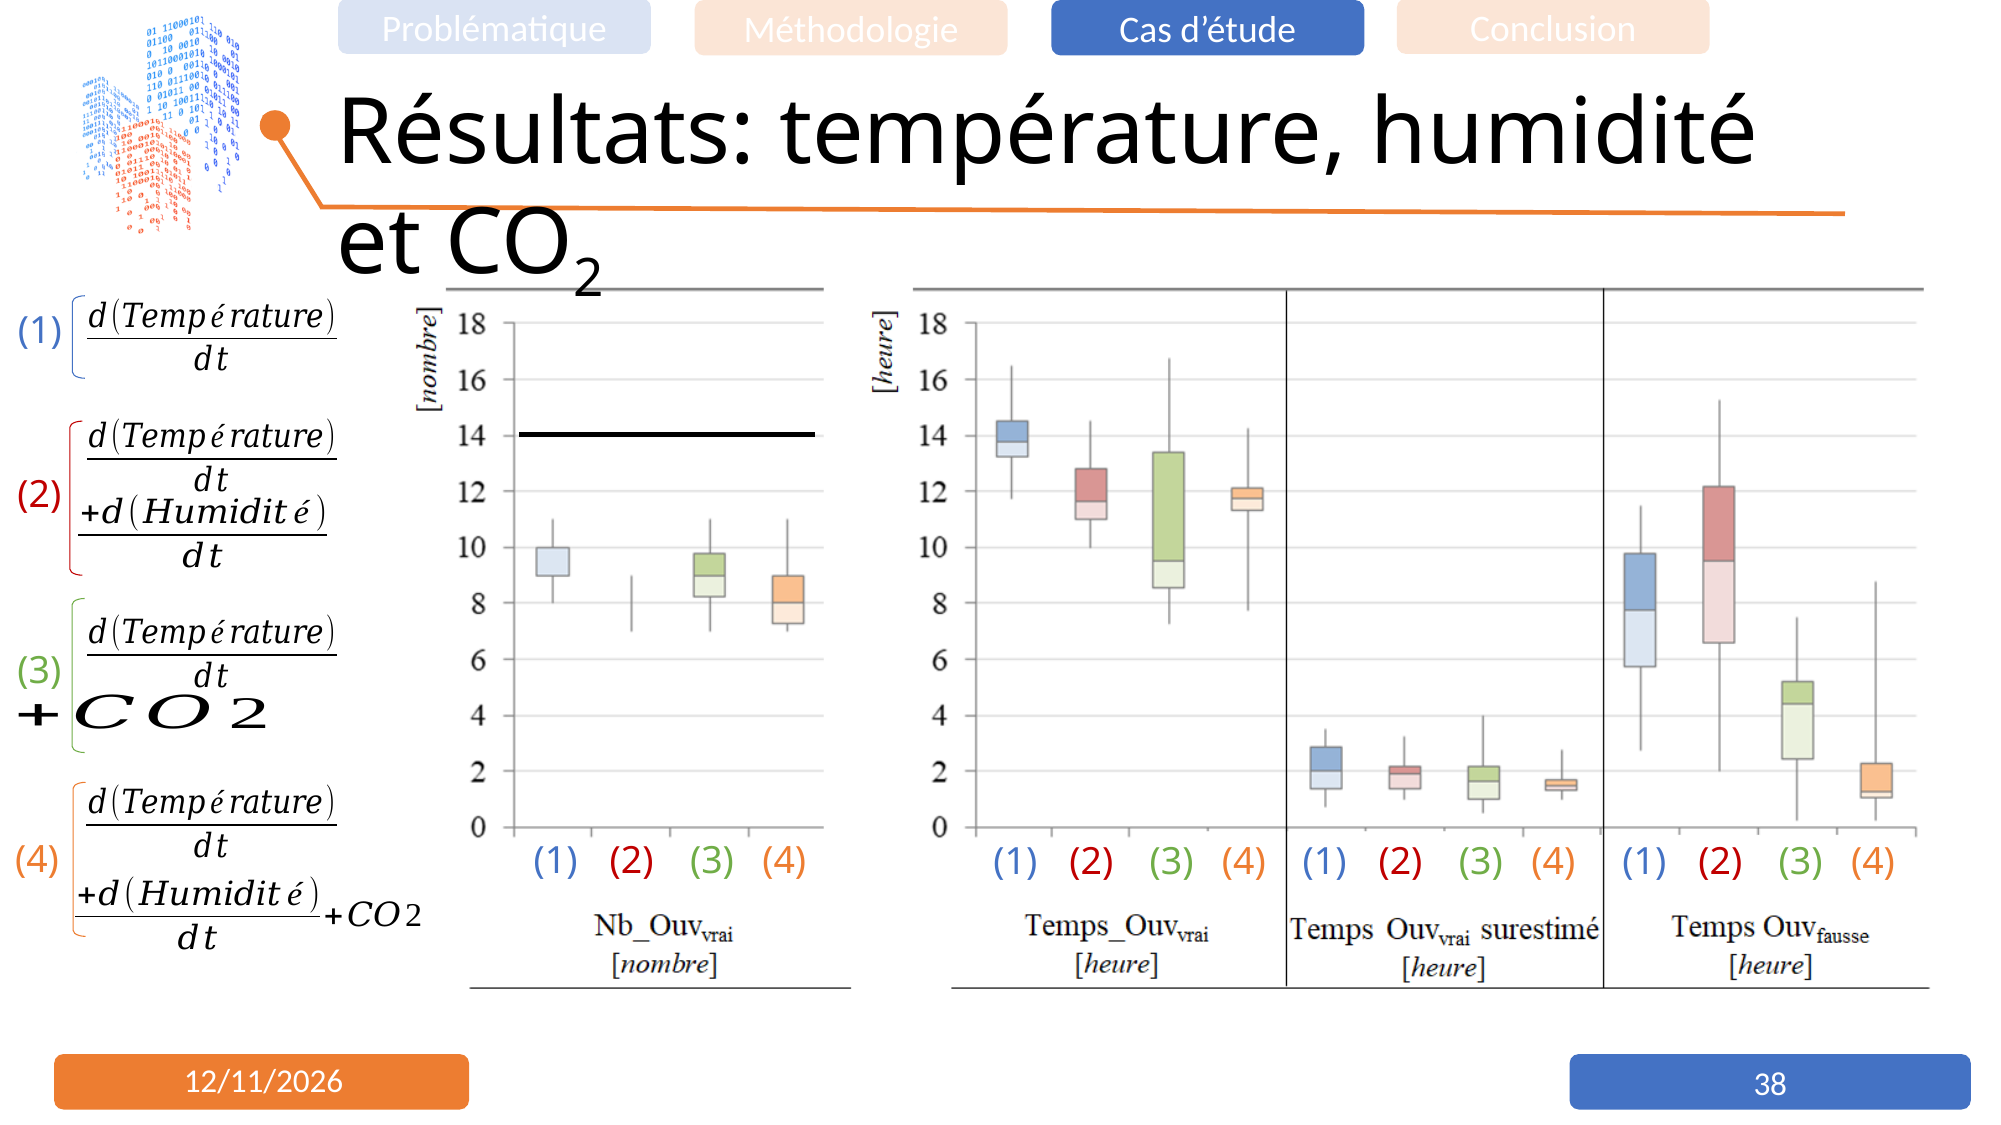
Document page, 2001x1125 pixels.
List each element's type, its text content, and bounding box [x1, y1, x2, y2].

text_box [71, 295, 85, 379]
text_box Cas d’étude [1050, 0, 1366, 57]
title Résultats: température, humidité et CO2 [321, 76, 1863, 184]
text_box (1) [3, 298, 73, 359]
picture [57, 0, 260, 253]
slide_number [57, 1049, 470, 1110]
text_box (2) [2, 462, 69, 523]
text_box [72, 781, 86, 937]
text_box (4) [0, 828, 72, 888]
text_box [69, 420, 83, 576]
text_box Conclusion [1395, 0, 1711, 56]
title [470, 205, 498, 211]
text_box Méthodologie [693, 0, 1009, 57]
text_box (3) [2, 638, 71, 699]
text_box Problématique [336, 0, 652, 56]
text_box [71, 597, 85, 754]
slide_number 38 [1569, 1054, 1971, 1110]
picture [399, 278, 1945, 1000]
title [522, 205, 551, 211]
